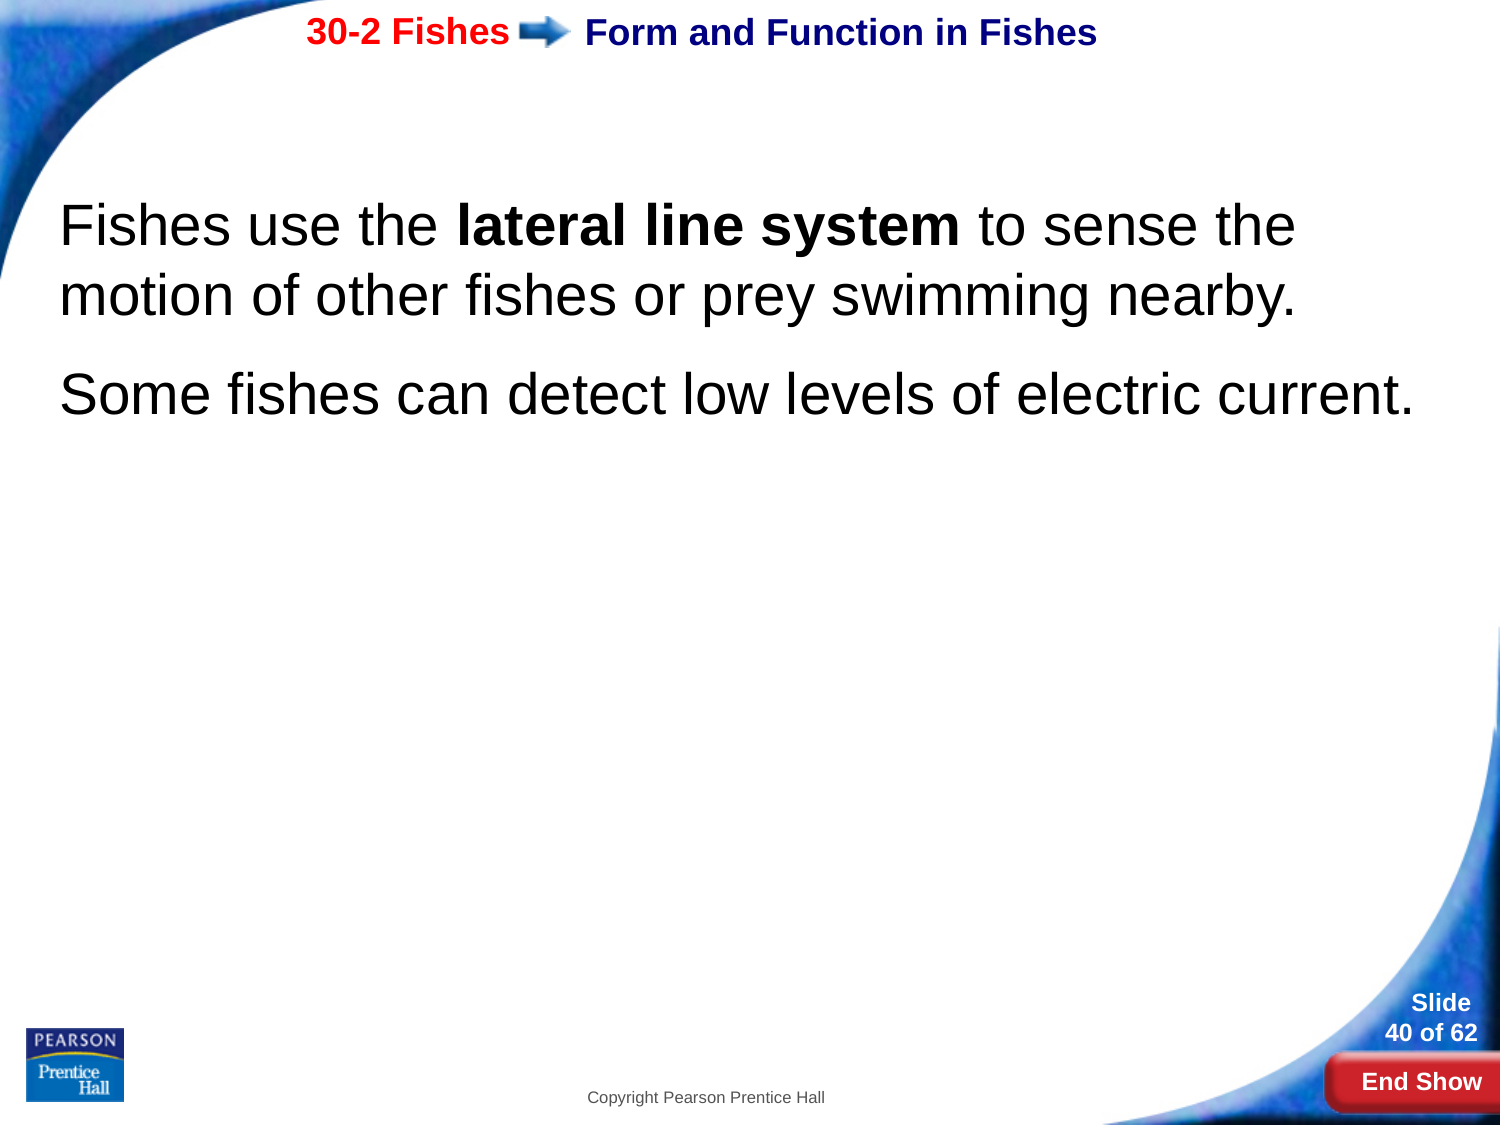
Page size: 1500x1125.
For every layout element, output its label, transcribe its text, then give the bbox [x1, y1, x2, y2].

picture [0, 0, 1500, 1125]
footer Copyright Pearson Prentice Hall [468, 1078, 945, 1105]
title Form and Function in Fishes [569, 0, 1239, 76]
list Fishes use the lateral line system to sense the motion of other fishes or prey swimming nearby. Some fishes can detect low levels of electric current. [44, 179, 1463, 976]
